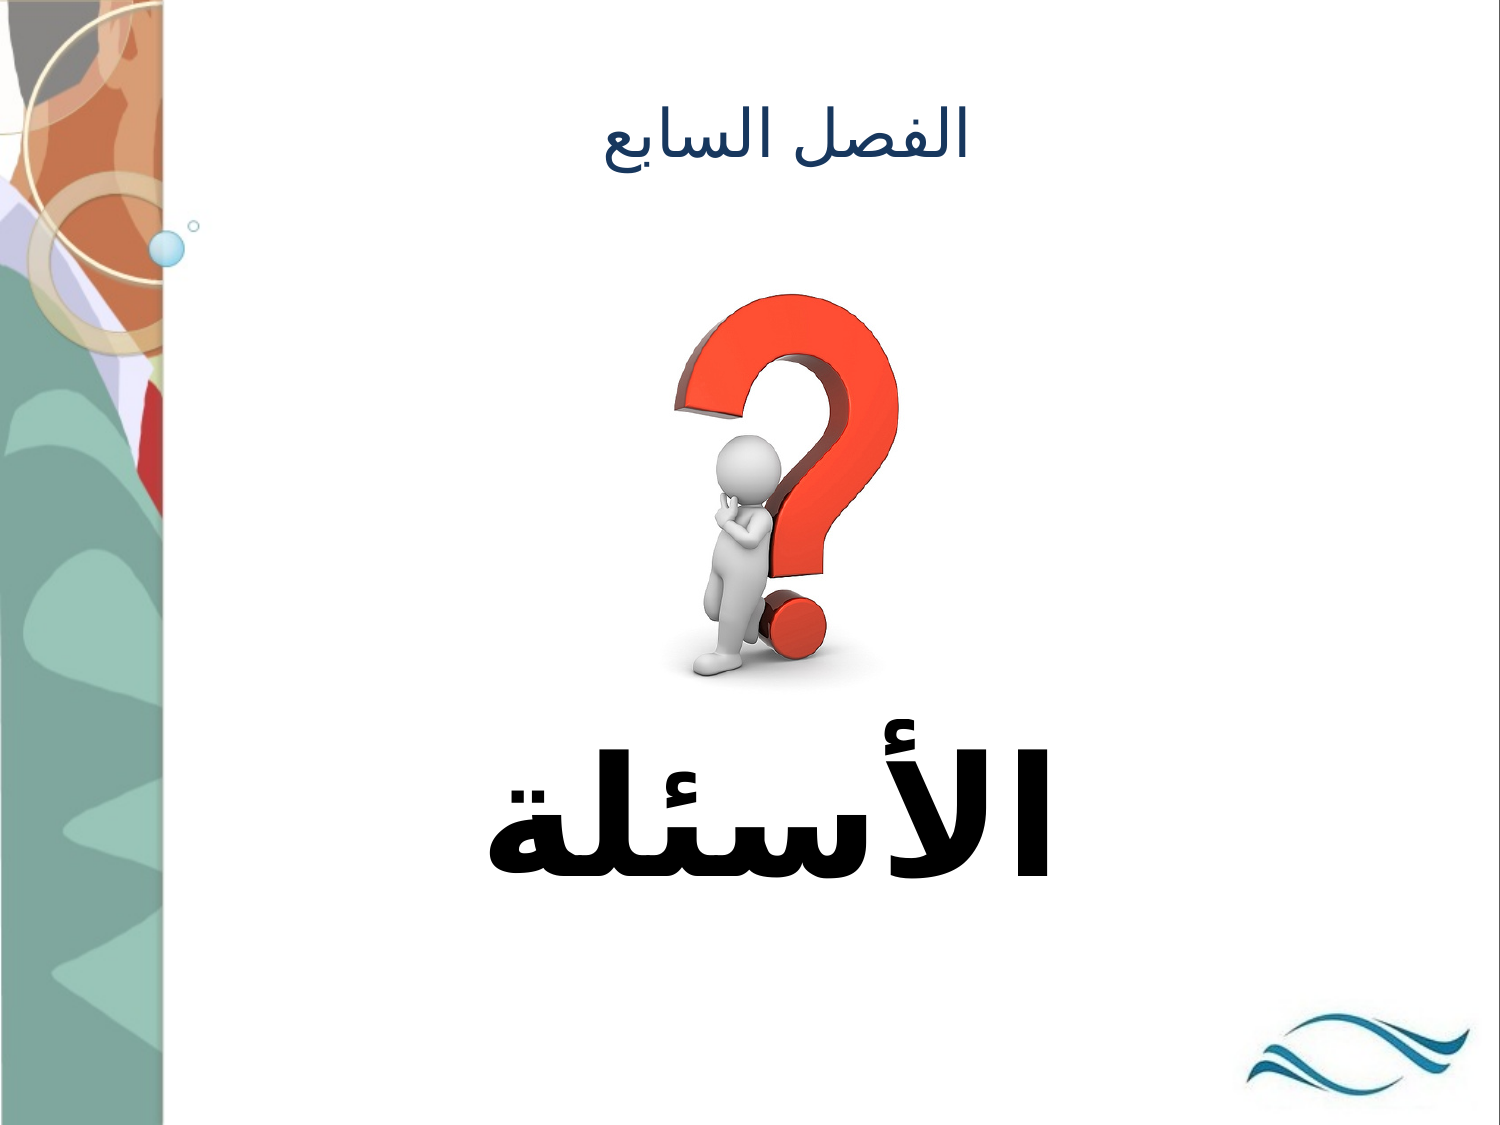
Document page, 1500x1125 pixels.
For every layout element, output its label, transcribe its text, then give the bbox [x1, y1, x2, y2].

picture [0, 0, 1500, 1125]
text_box الفصل السابع [112, 37, 1463, 225]
list الأسئلة [162, 262, 1426, 1006]
